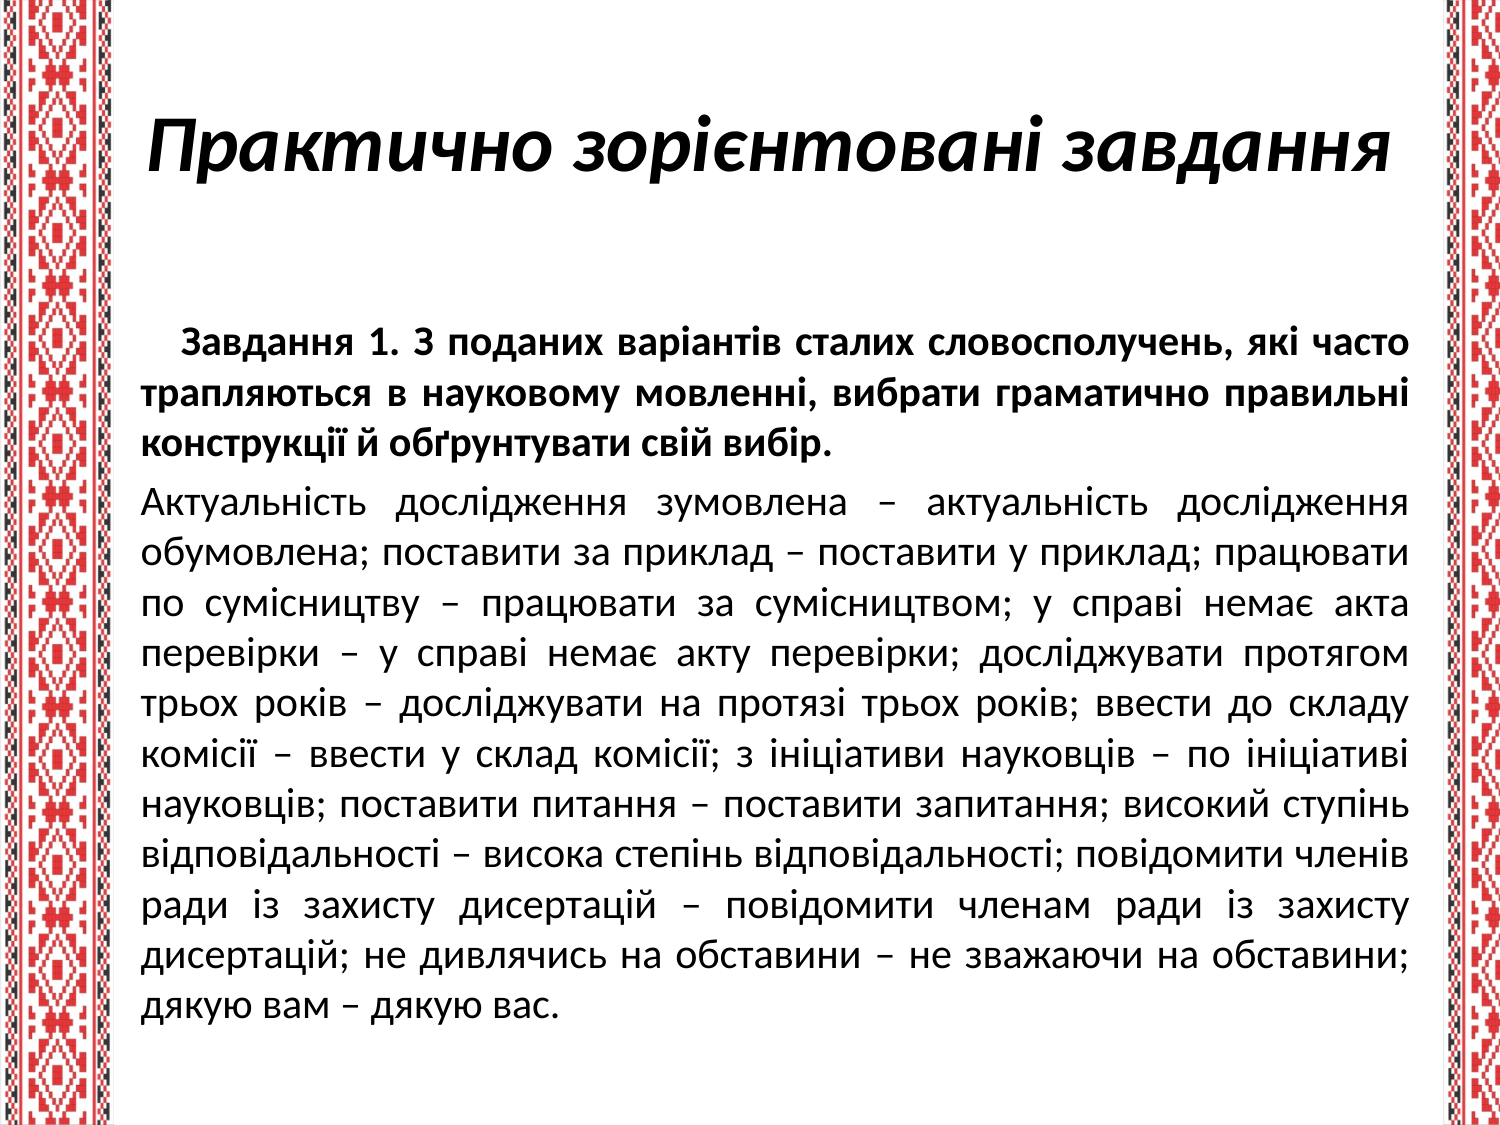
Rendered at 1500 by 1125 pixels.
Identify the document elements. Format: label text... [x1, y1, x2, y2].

title Практично зорієнтовані завдання [114, 45, 1425, 233]
list Завдання 1. З поданих варіантів сталих словосполучень, які часто трапляються в науковому мовленні, вибрати граматично правильні конструкції й обґрунтувати свій вибір. Актуальність дослідження зумовлена – актуальність дослідження обумовлена; поставити за приклад – поставити у приклад; працювати по сумісництву – працювати за сумісництвом; у справі немає акта перевірки – у справі немає акту перевірки; досліджувати протягом трьох років – досліджувати на протязі трьох років; ввести до складу комісії – ввести у склад комісії; з ініціативи науковців – по ініціативі науковців; поставити питання – поставити запитання; високий ступінь відповідальності – висока степінь відповідальності; повідомити членів ради із захисту дисертацій – повідомити членам ради із захисту дисертацій; не дивлячись на обставини – не зважаючи на обставини; дякую вам – дякую вас. [114, 306, 1425, 1049]
picture [0, 1, 620, 1124]
picture [937, 1, 1500, 1124]
